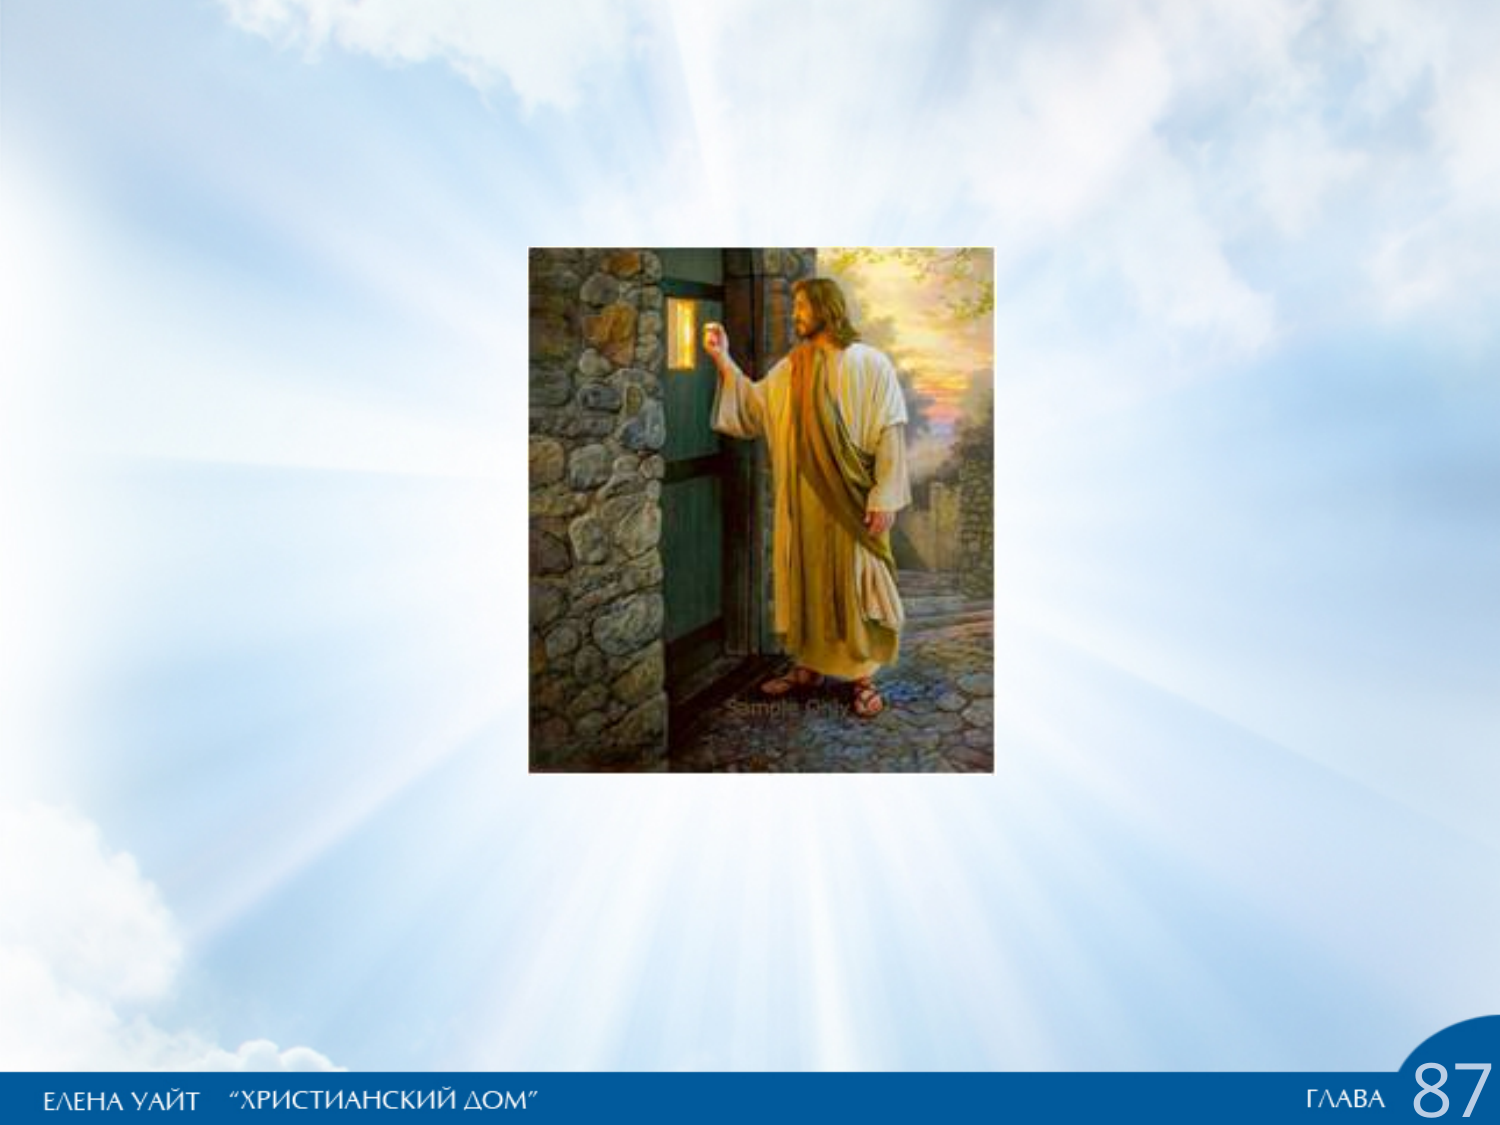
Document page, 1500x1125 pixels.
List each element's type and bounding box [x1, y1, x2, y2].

list [527, 245, 997, 776]
picture [0, 0, 1500, 1125]
